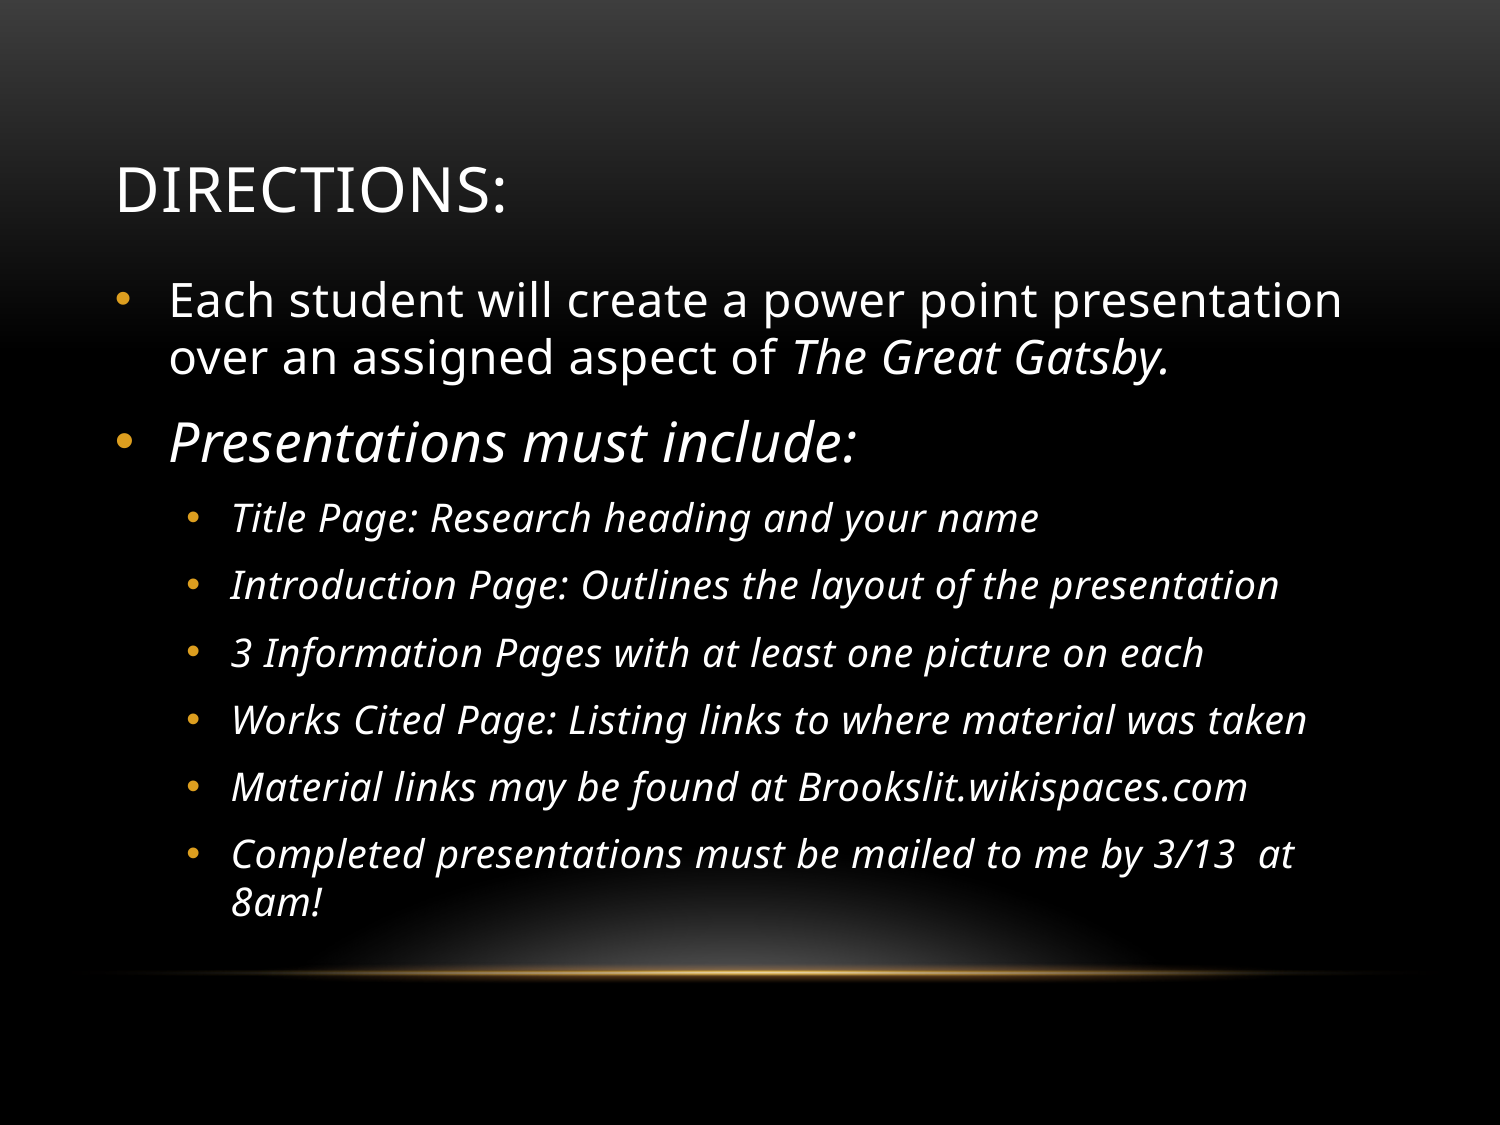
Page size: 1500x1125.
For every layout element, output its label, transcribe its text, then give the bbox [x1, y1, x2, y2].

list Each student will create a power point presentation over an assigned aspect of The Great Gatsby. Presentations must include: Title Page: Research heading and your name Introduction Page: Outlines the layout of the presentation 3 Information Pages with at least one picture on each Works Cited Page: Listing links to where material was taken Material links may be found at Brookslit.wikispaces.com Completed presentations must be mailed to me by 3/13 at 8am! [99, 262, 1400, 938]
title Directions: [99, 45, 1400, 233]
picture [0, 0, 1500, 1125]
